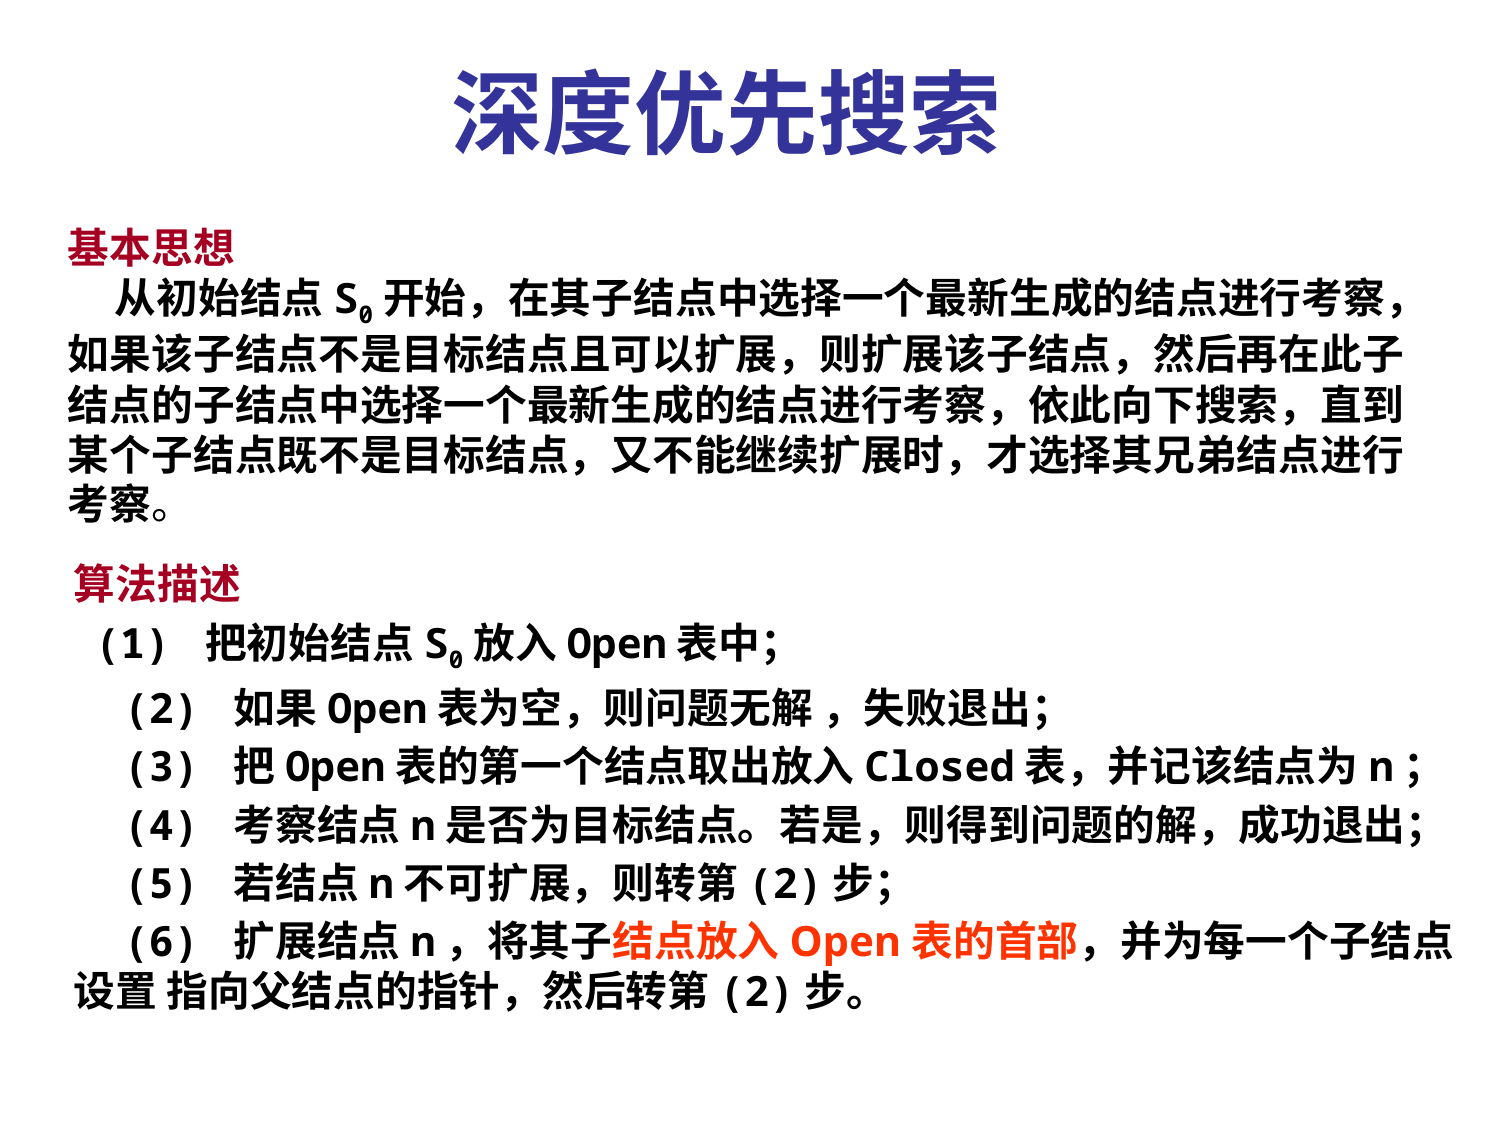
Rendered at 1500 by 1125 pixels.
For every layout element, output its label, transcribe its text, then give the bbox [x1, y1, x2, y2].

text_box 算法描述 (1) 把初始结点S0放入Open表中； (2) 如果Open表为空，则问题无解 ，失败退出； (3) 把Open表的第一个结点取出放入Closed表，并记该结点为n； (4) 考察结点n是否为目标结点。若是，则得到问题的解，成功退出； (5) 若结点n不可扩展，则转第(2)步； (6) 扩展结点n，将其子结点放入Open表的首部，并为每一个子结点设置 指向父结点的指针，然后转第(2)步。 [58, 550, 1471, 1023]
text_box 基本思想 从初始结点S0开始，在其子结点中选择一个最新生成的结点进行考察，如果该子结点不是目标结点且可以扩展，则扩展该子结点，然后再在此子结点的子结点中选择一个最新生成的结点进行考察，依此向下搜索，直到某个子结点既不是目标结点，又不能继续扩展时，才选择其兄弟结点进行考察。 [53, 214, 1459, 536]
text_box 深度优先搜索 [88, 48, 1365, 174]
